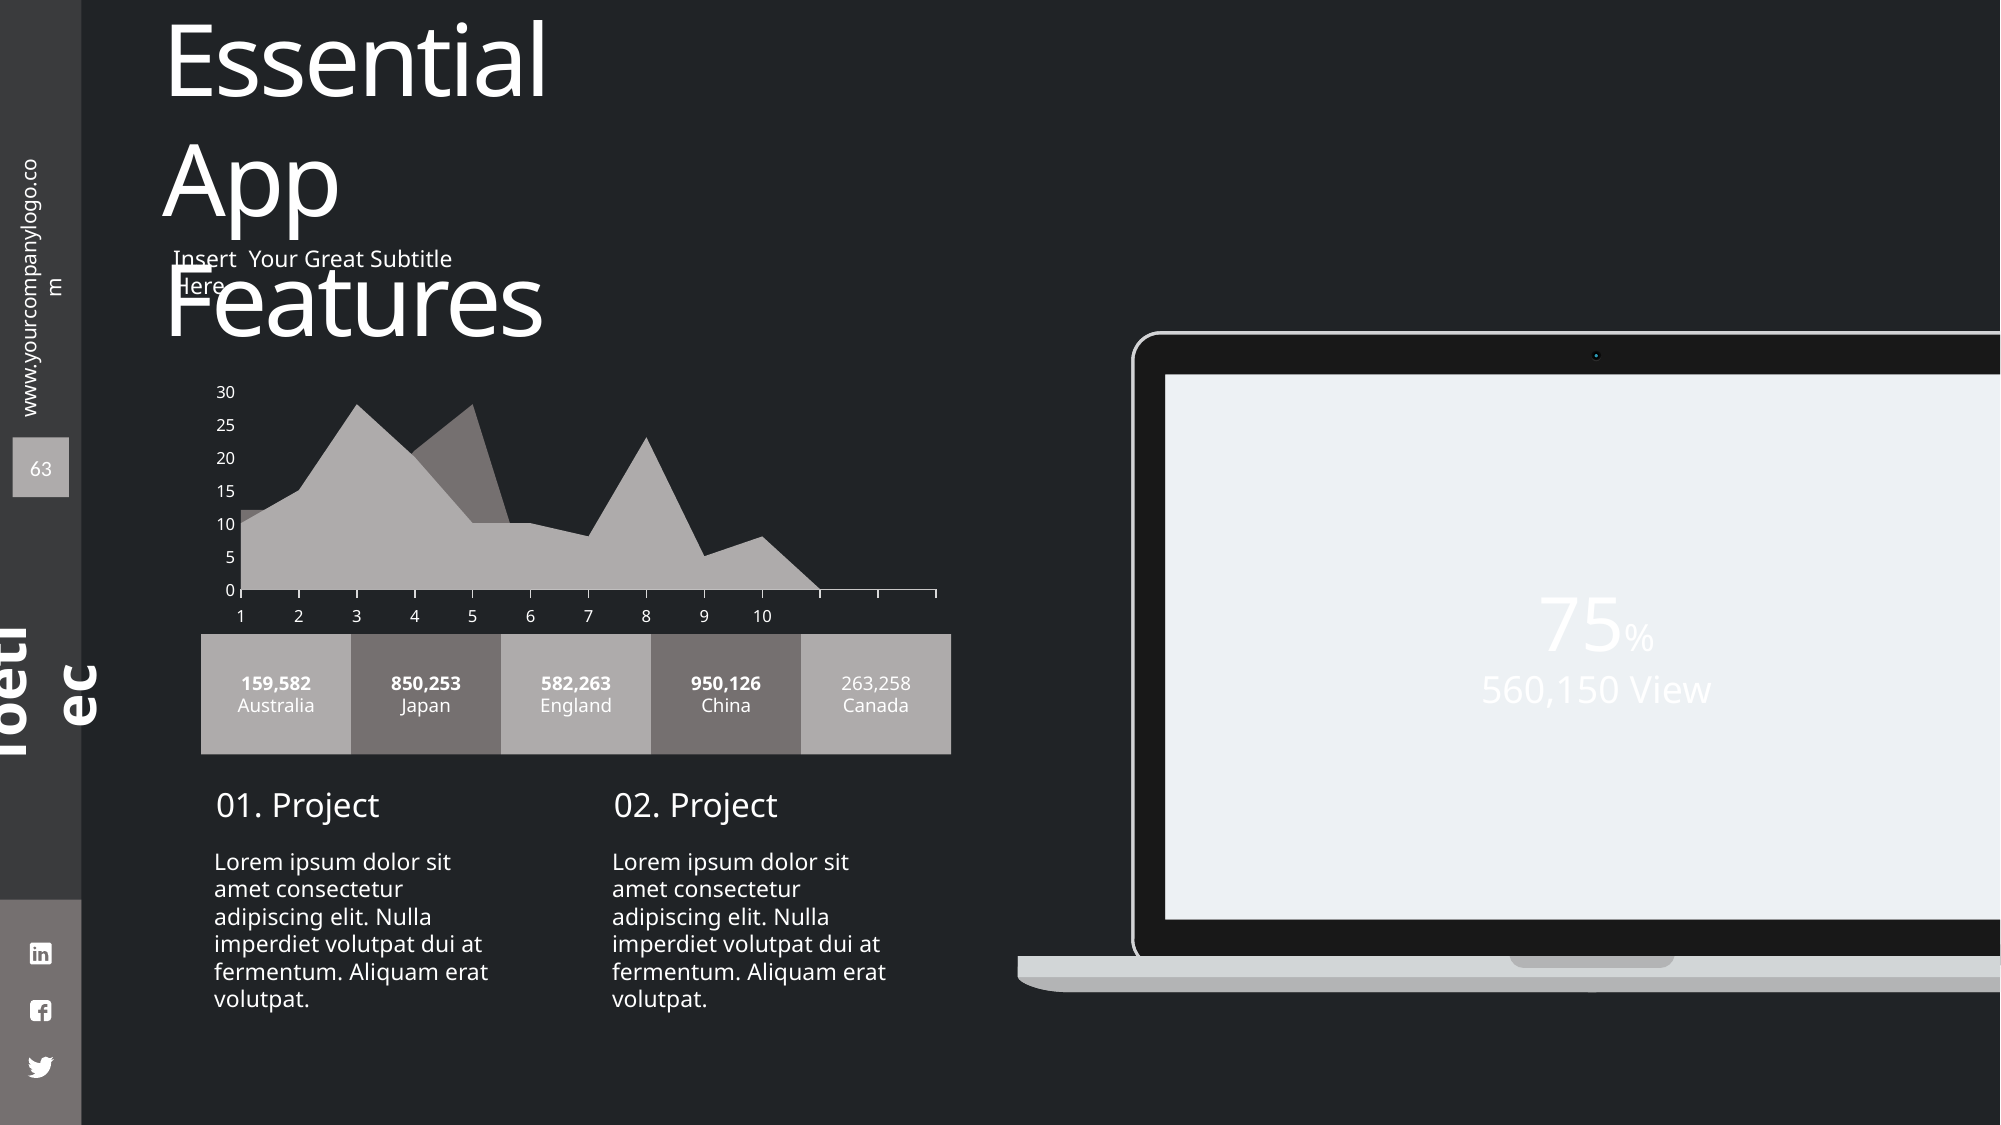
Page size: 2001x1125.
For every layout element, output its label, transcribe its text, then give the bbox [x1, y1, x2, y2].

text_box 850,253 Japan [350, 633, 500, 755]
chart [201, 374, 952, 633]
text_box 263,258 Canada [800, 633, 952, 755]
text_box 582,263 England [500, 633, 650, 755]
text_box 01. Project [201, 755, 423, 840]
text_box Lorem ipsum dolor sit amet consectetur adipiscing elit. Nulla imperdiet volutpat dui at fermentum. Aliquam erat volutpat. [597, 840, 910, 1020]
text_box Lorem ipsum dolor sit amet consectetur adipiscing elit. Nulla imperdiet volutpat dui at fermentum. Aliquam erat volutpat. [199, 840, 512, 1020]
text_box Essential App Features [147, 116, 677, 236]
picture [1160, 365, 2000, 924]
text_box 159,582 Australia [200, 633, 350, 755]
text_box 02. Project [598, 755, 821, 840]
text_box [1017, 331, 2000, 993]
text_box 950,126 China [650, 633, 800, 755]
text_box Insert Your Great Subtitle Here [158, 237, 512, 307]
slide_number 63 [12, 437, 69, 498]
